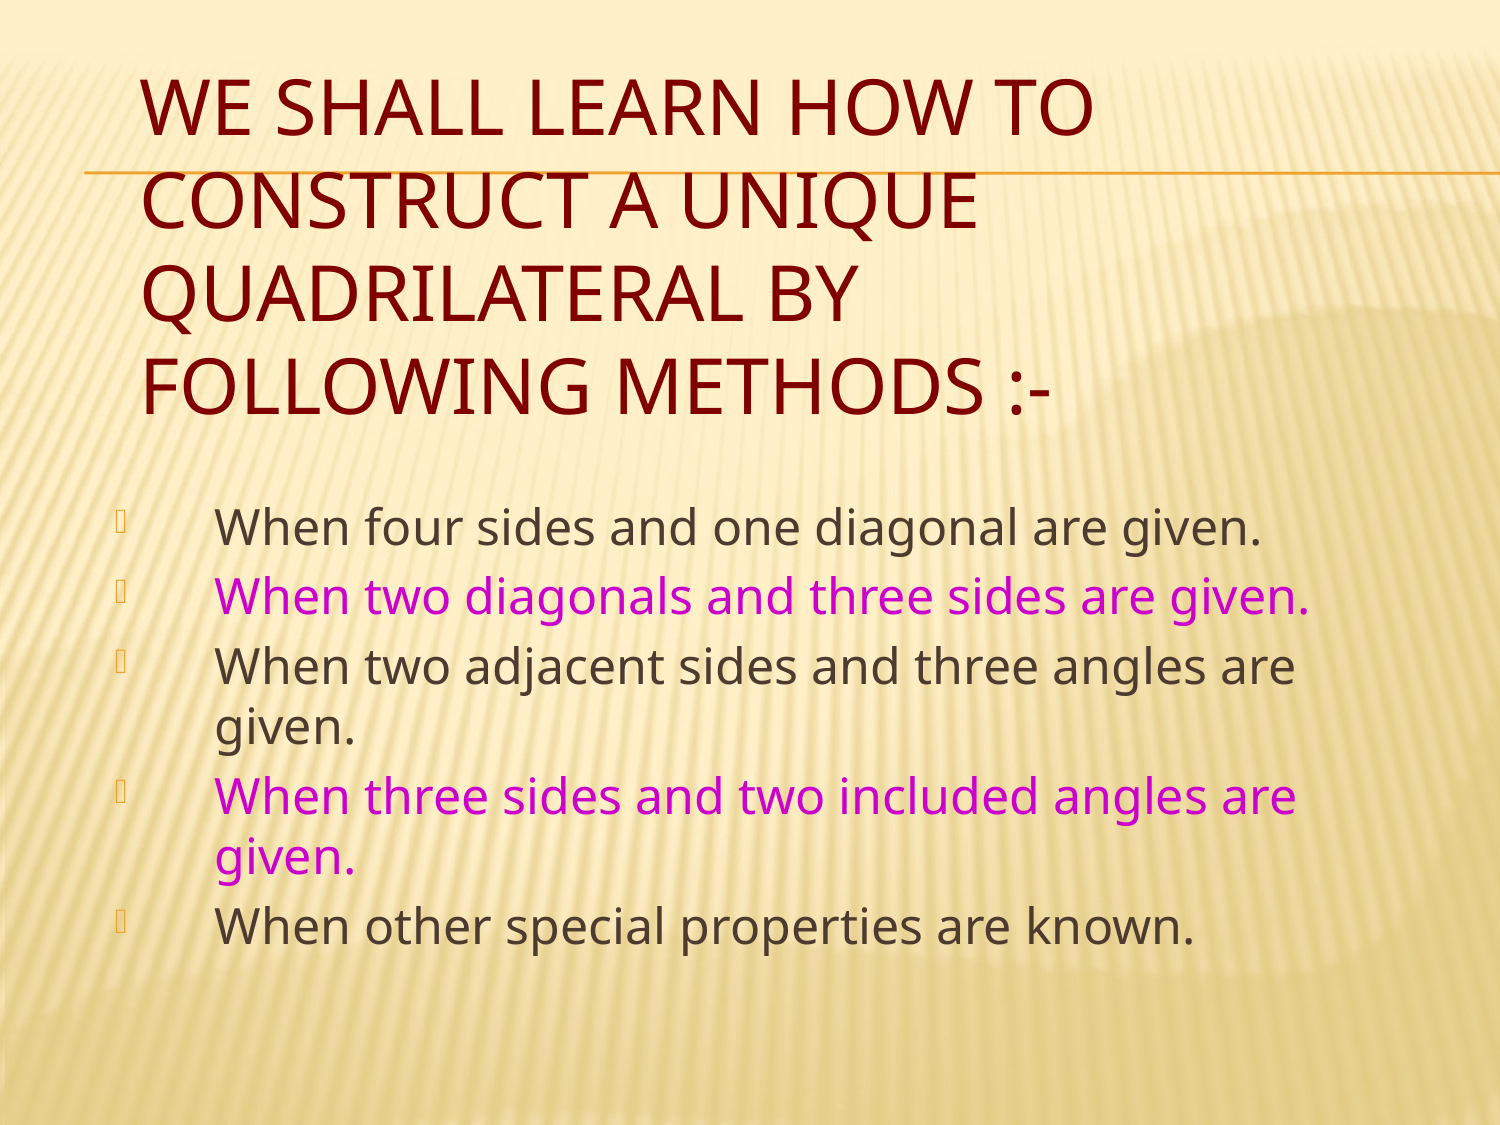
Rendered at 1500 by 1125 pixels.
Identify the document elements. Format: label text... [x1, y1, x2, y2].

list When four sides and one diagonal are given. When two diagonals and three sides are given. When two adjacent sides and three angles are given. When three sides and two included angles are given. When other special properties are known. [99, 487, 1450, 1088]
title We shall learn how to construct a unique quadrilateral by following methods :- [125, 50, 1253, 438]
